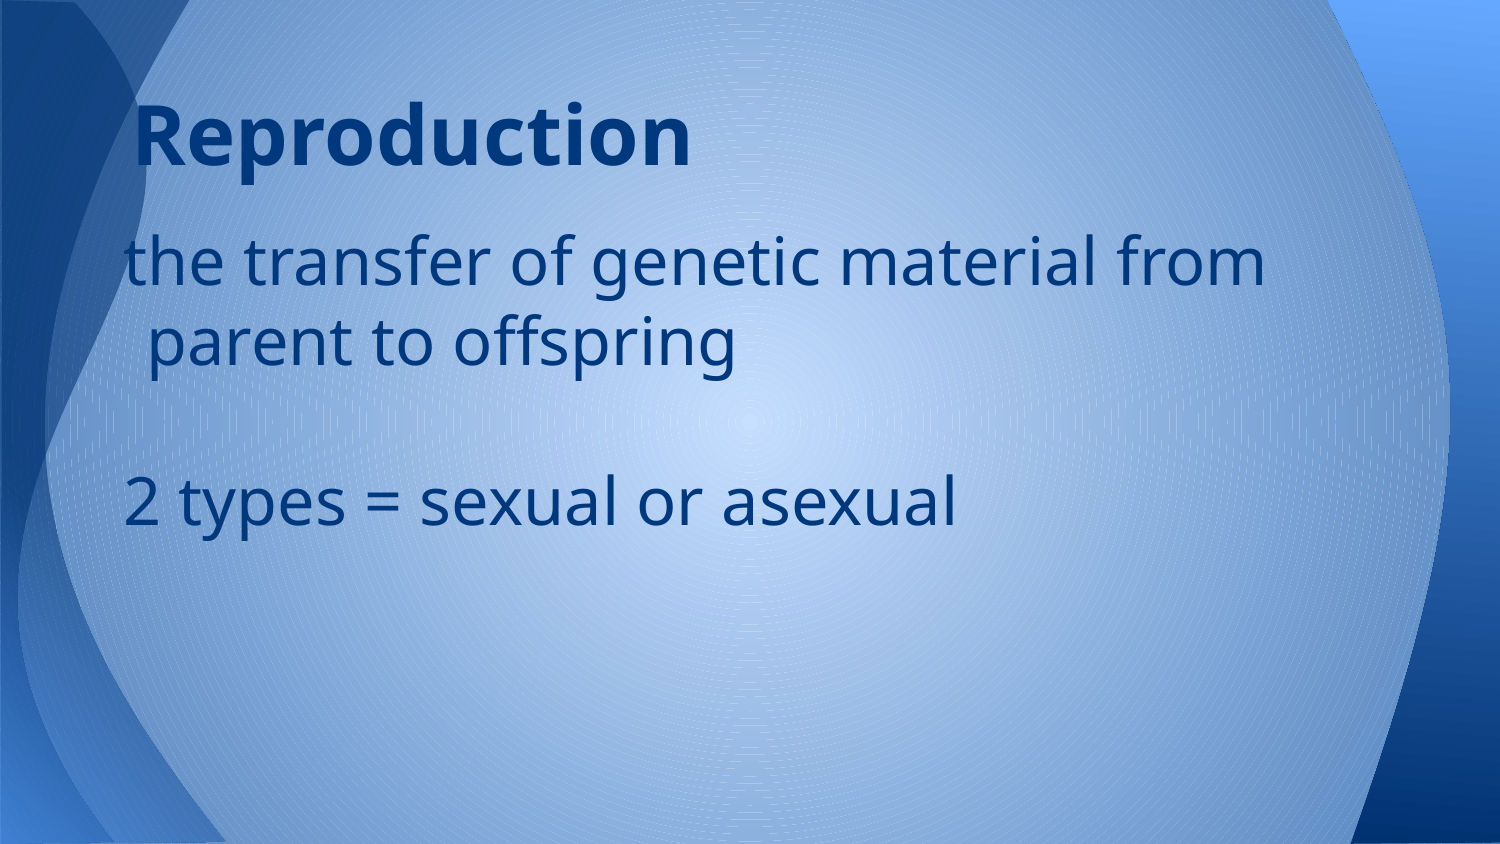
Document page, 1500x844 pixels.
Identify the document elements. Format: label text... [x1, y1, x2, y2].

title Reproduction [75, 33, 1425, 197]
list the transfer of genetic material from parent to offspring 2 types = sexual or asexual [75, 204, 1425, 800]
